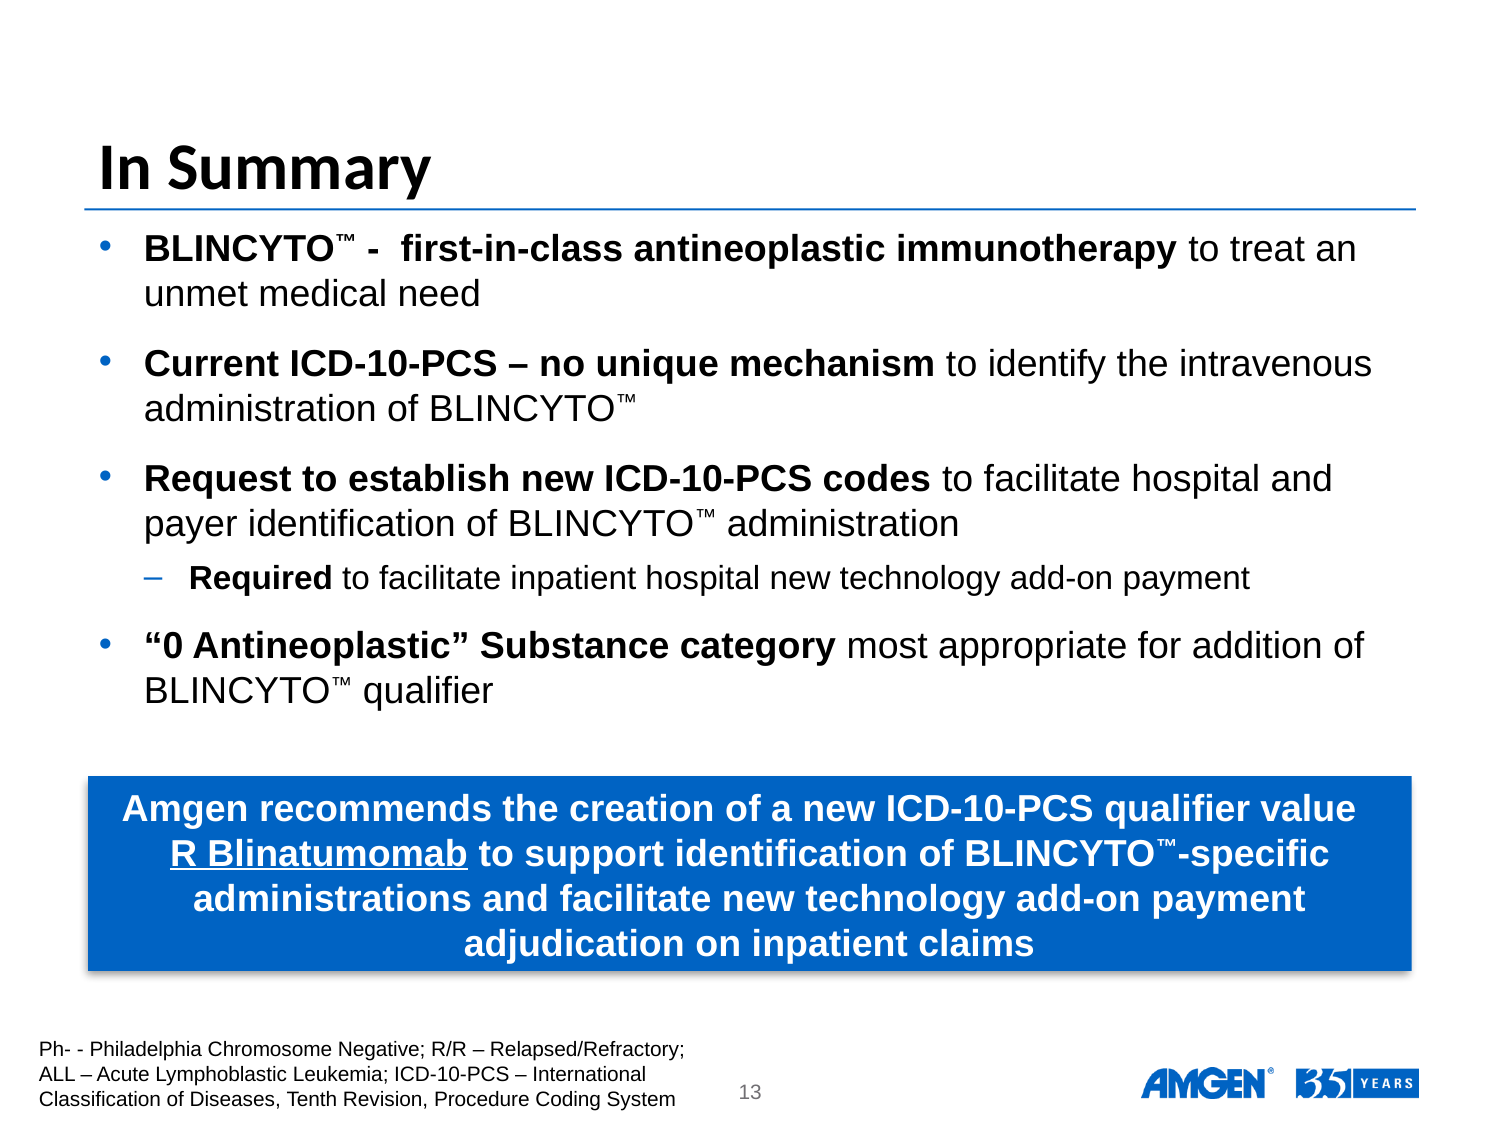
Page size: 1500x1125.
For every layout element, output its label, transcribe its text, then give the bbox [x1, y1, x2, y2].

title In Summary [83, 30, 1417, 211]
list BLINCYTO™ - first-in-class antineoplastic immunotherapy to treat an unmet medical need Current ICD-10-PCS – no unique mechanism to identify the intravenous administration of BLINCYTO™ Request to establish new ICD-10-PCS codes to facilitate hospital and payer identification of BLINCYTO™ administration Required to facilitate inpatient hospital new technology add-on payment “0 Antineoplastic” Substance category most appropriate for addition of BLINCYTO™ qualifier [83, 215, 1417, 724]
text_box Ph- - Philadelphia Chromosome Negative; R/R – Relapsed/Refractory; ALL – Acute Lymphoblastic Leukemia; ICD-10-PCS – International Classification of Diseases, Tenth Revision, Procedure Coding System [38, 1035, 693, 1122]
picture [1141, 1067, 1419, 1099]
text_box Amgen recommends the creation of a new ICD-10-PCS qualifier value R Blinatumomab to support identification of BLINCYTO™-specific administrations and facilitate new technology add-on payment adjudication on inpatient claims [88, 776, 1412, 971]
